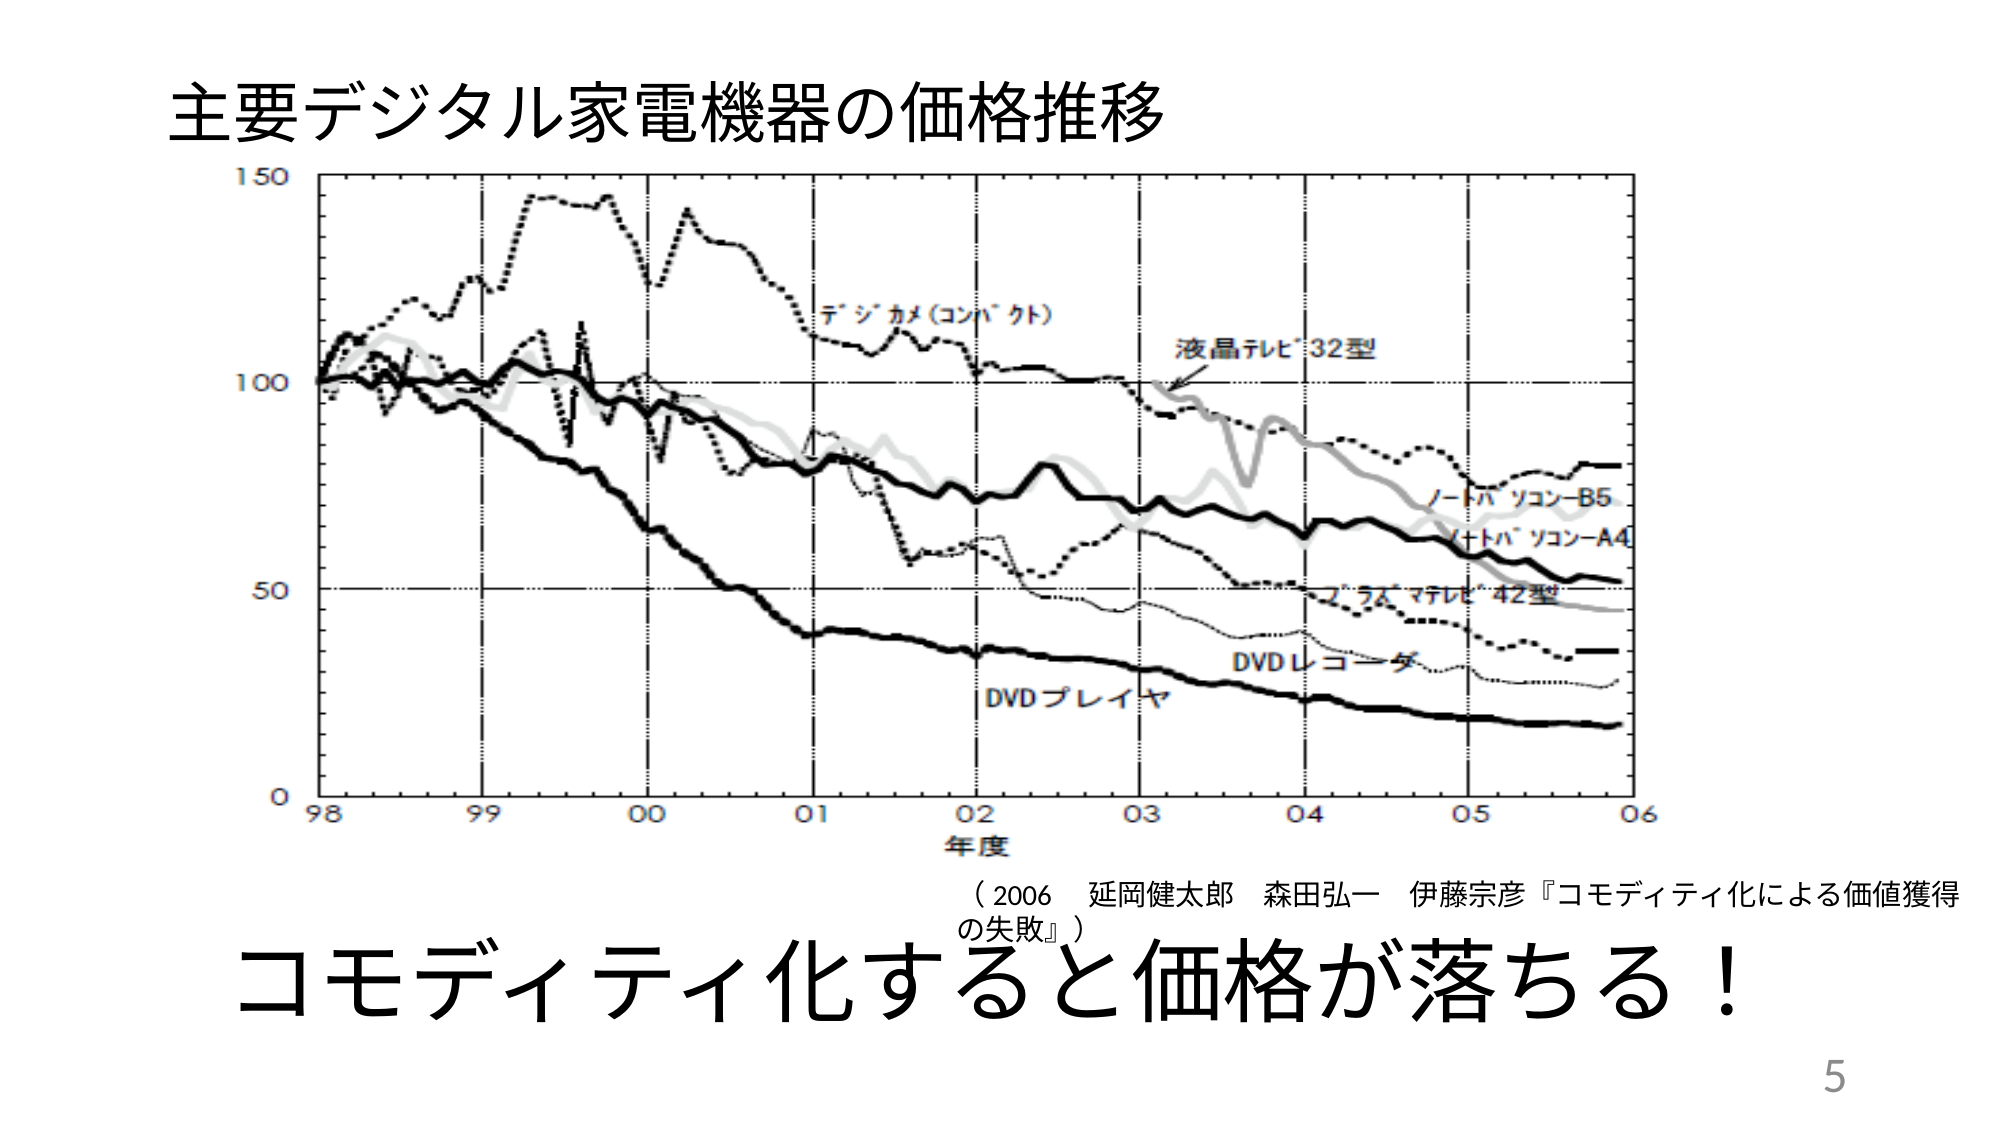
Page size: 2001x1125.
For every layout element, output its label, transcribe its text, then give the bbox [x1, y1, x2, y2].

title コモディティ化すると価格が落ちる！ [0, 869, 2000, 1103]
text_box 主要デジタル家電機器の価格推移 [151, 63, 1918, 159]
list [123, 106, 1761, 870]
slide_number 5 [1412, 1042, 1863, 1103]
text_box （2006 延岡健太郎 森田弘一 伊藤宗彦『コモディティ化による価値獲得の失敗』） [941, 869, 2000, 954]
